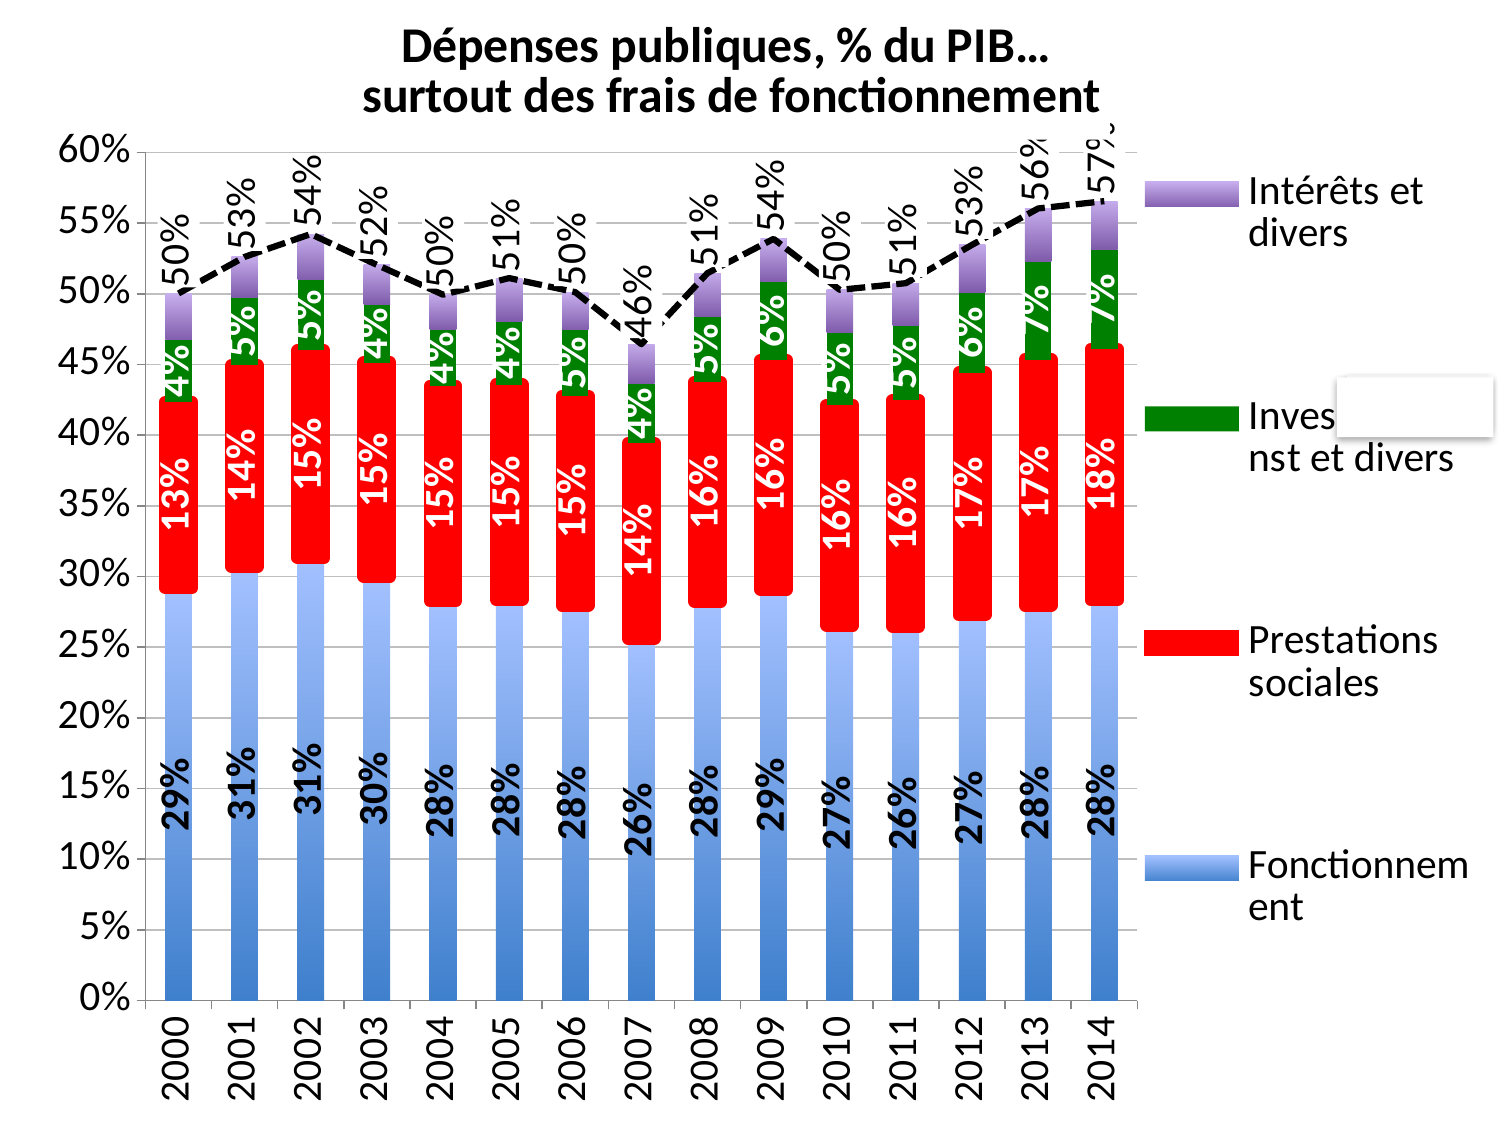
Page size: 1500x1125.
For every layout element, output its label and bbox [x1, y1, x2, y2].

chart [0, 0, 1500, 1125]
